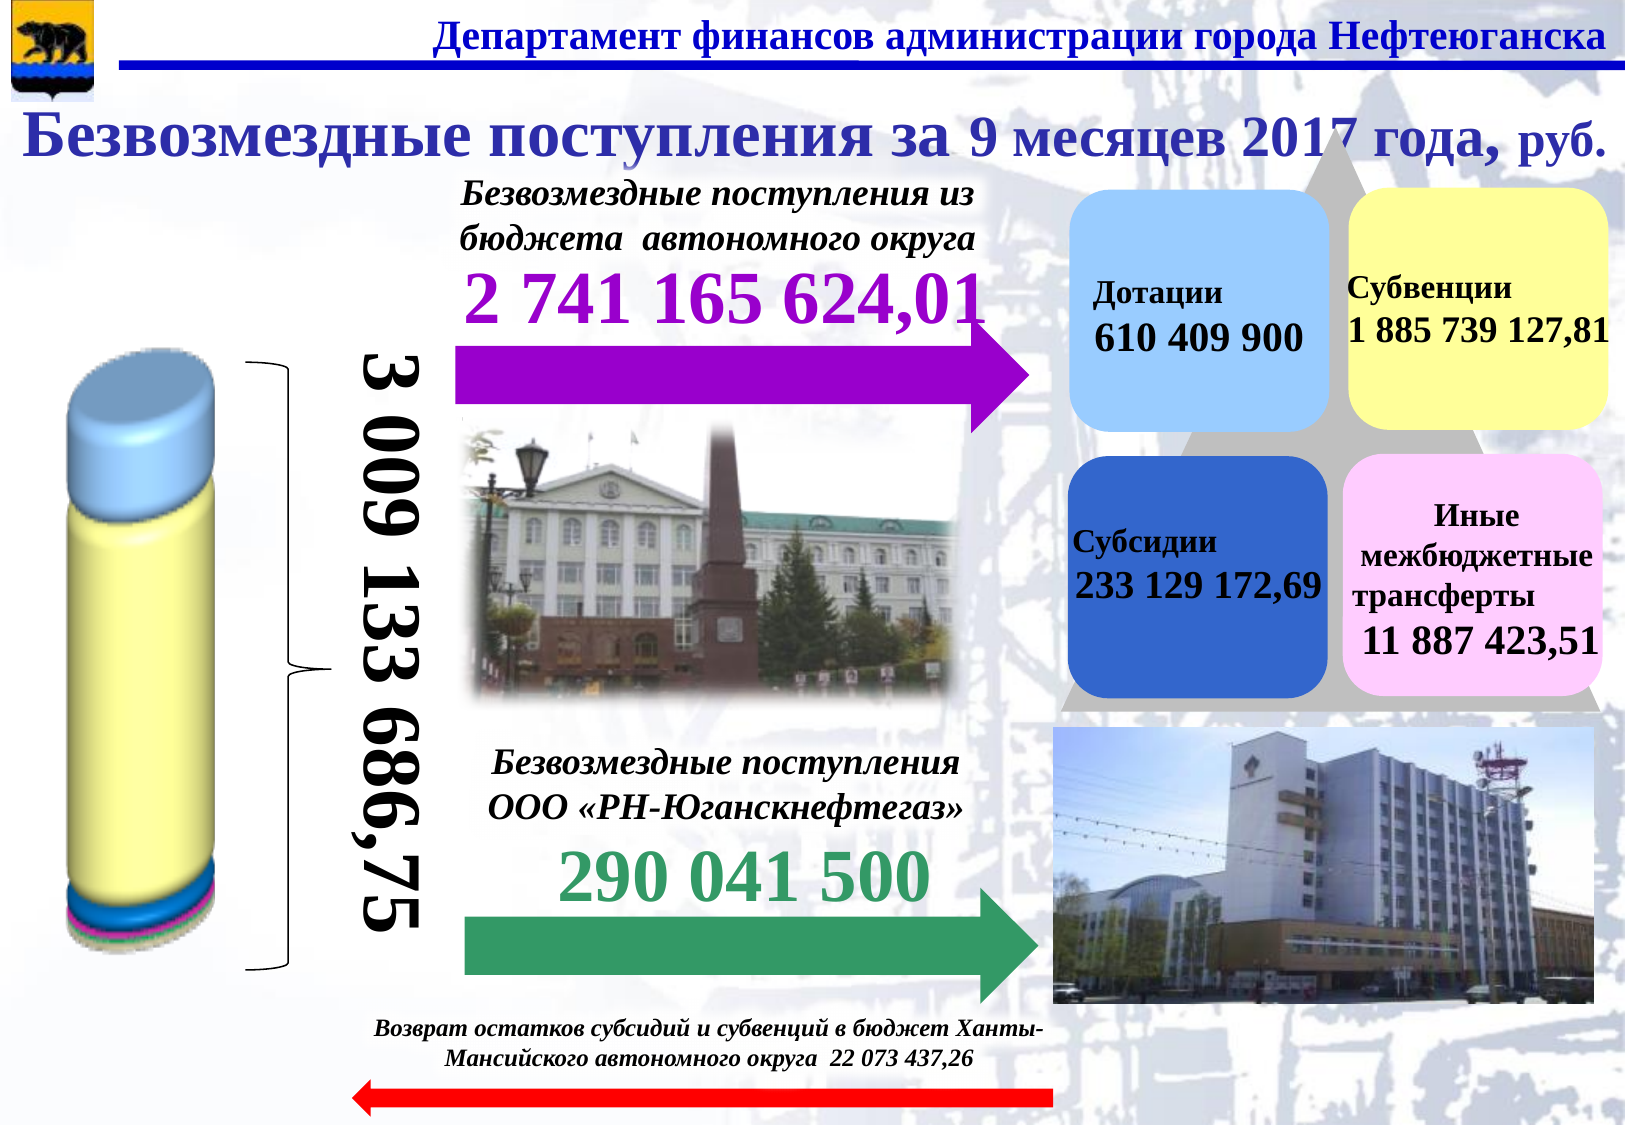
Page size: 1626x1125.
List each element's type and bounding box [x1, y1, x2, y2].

picture [426, 0, 1625, 1125]
text_box [0, 0, 426, 1125]
